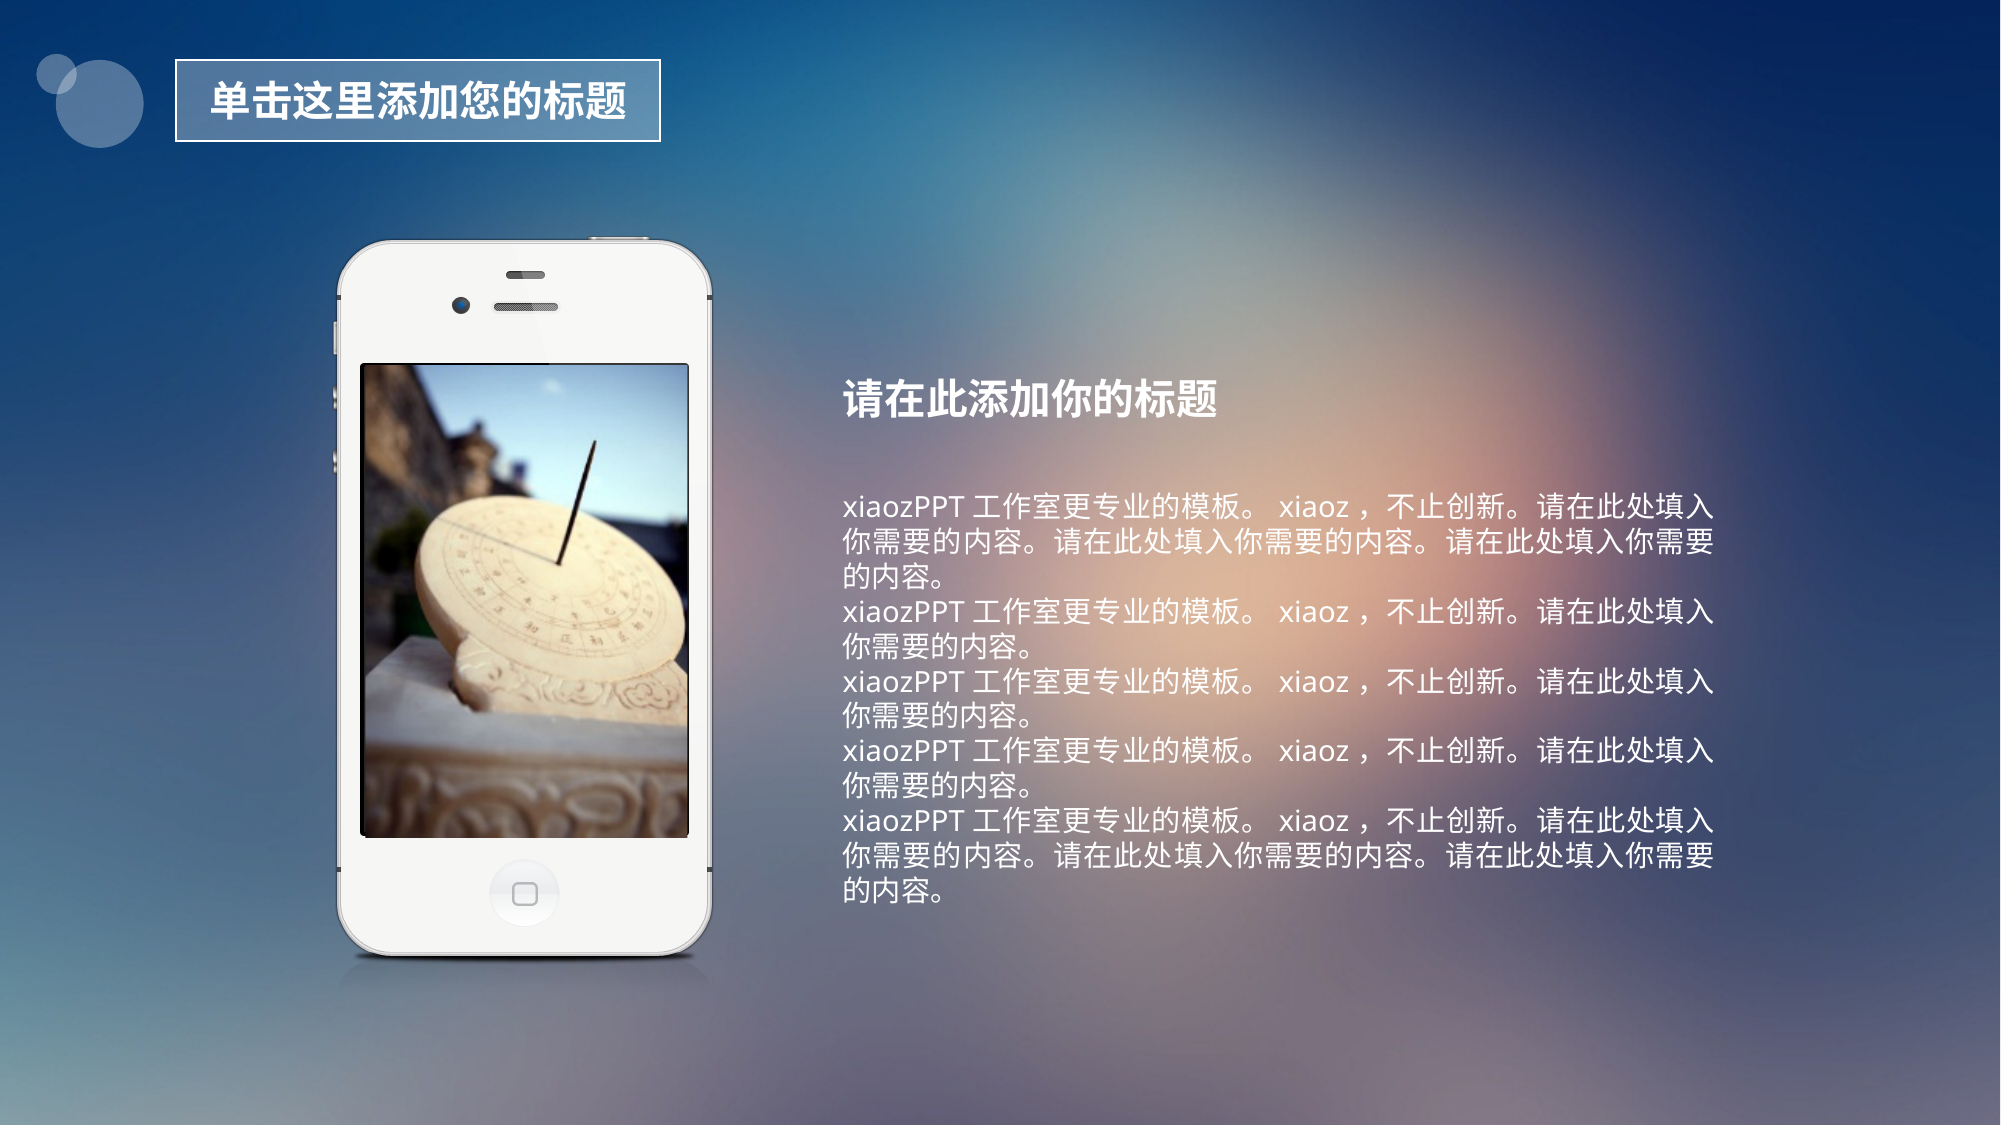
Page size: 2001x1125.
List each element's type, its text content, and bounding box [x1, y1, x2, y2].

text_box [175, 59, 661, 67]
text_box 请在此添加你的标题 [827, 365, 1274, 430]
text_box xiaozPPT工作室更专业的模板。xiaoz，不止创新。请在此处填入你需要的内容。请在此处填入你需要的内容。请在此处填入你需要的内容。 xiaozPPT工作室更专业的模板。xiaoz，不止创新。请在此处填入你需要的内容。 xiaozPPT工作室更专业的模板。xiaoz，不止创新。请在此处填入你需要的内容。 xiaozPPT工作室更专业的模板。xiaoz，不止创新。请在此处填入你需要的内容。 xiaozPPT工作室更专业的模板。xiaoz，不止创新。请在此处填入你需要的内容。请在此处填入你需要的内容。请在此处填入你需要的内容。 [827, 480, 1730, 915]
text_box [175, 133, 661, 142]
text_box 单击这里添加您的标题 [161, 67, 675, 133]
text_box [36, 53, 144, 149]
picture [0, 0, 2001, 1125]
